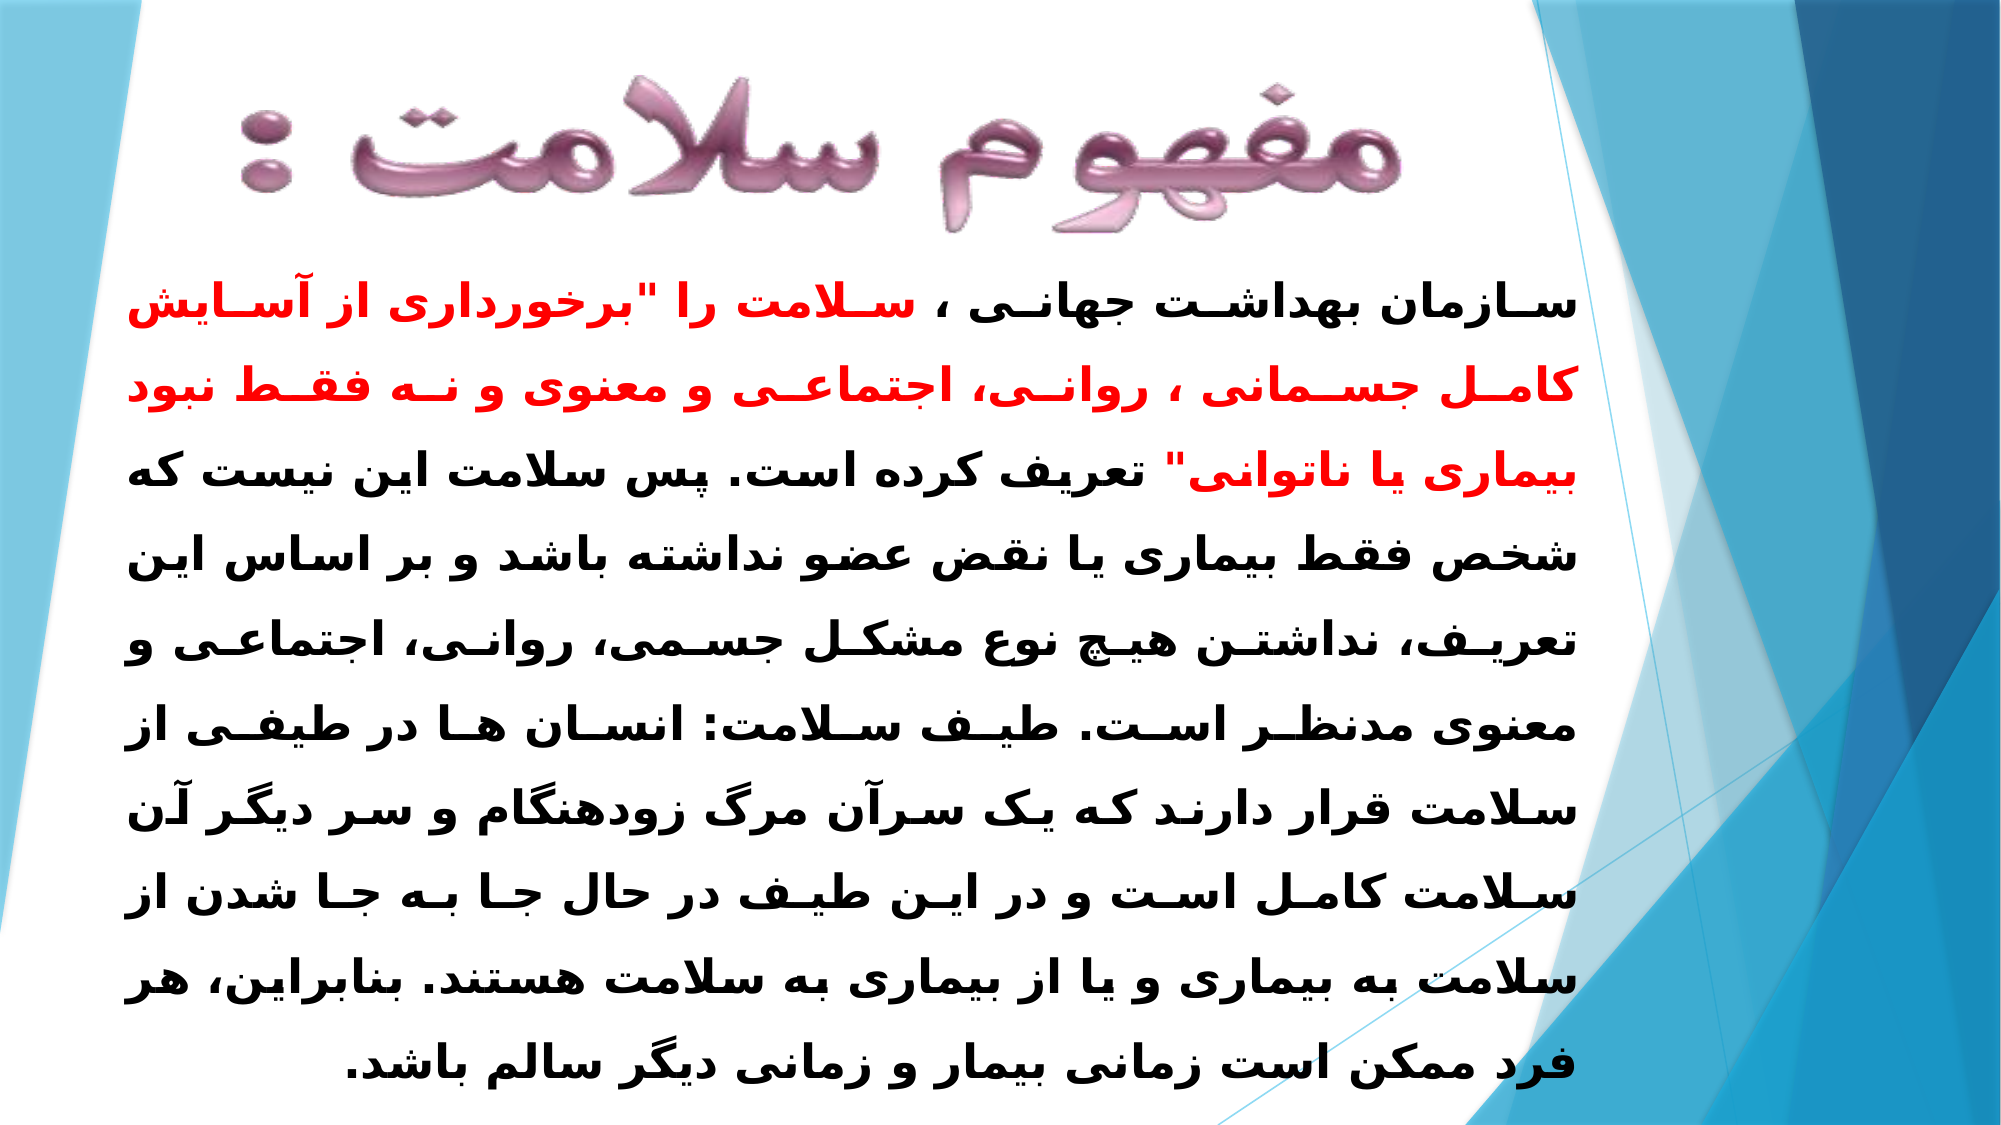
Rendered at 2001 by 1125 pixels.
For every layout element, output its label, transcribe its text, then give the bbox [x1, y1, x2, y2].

subtitle سازمان بهداشت جهانی ، سلامت را "برخورداری از آسایش کامل جسمانی ، روانی، اجتماعی و معنوی و نه فقط نبود بیماری یا ناتوانی" تعریف کرده است. پس سلامت این نیست که شخص فقط بیماری یا نقض عضو نداشته باشد و بر اساس این تعریف، نداشتن هیچ نوع مشکل جسمی، روانی، اجتماعی و معنوی مدنظر است. طیف سلامت: انسان ها در طیفی از سلامت قرار دارند که یک سرآن مرگ زودهنگام و سر دیگر آن سلامت کامل است و در این طیف در حال جا به جا شدن از سلامت به بیماری و یا از بیماری به سلامت هستند. بنابراین، هر فرد ممکن است زمانی بیمار و زمانی دیگر سالم باشد. [111, 234, 1595, 1110]
picture [240, 74, 1405, 235]
